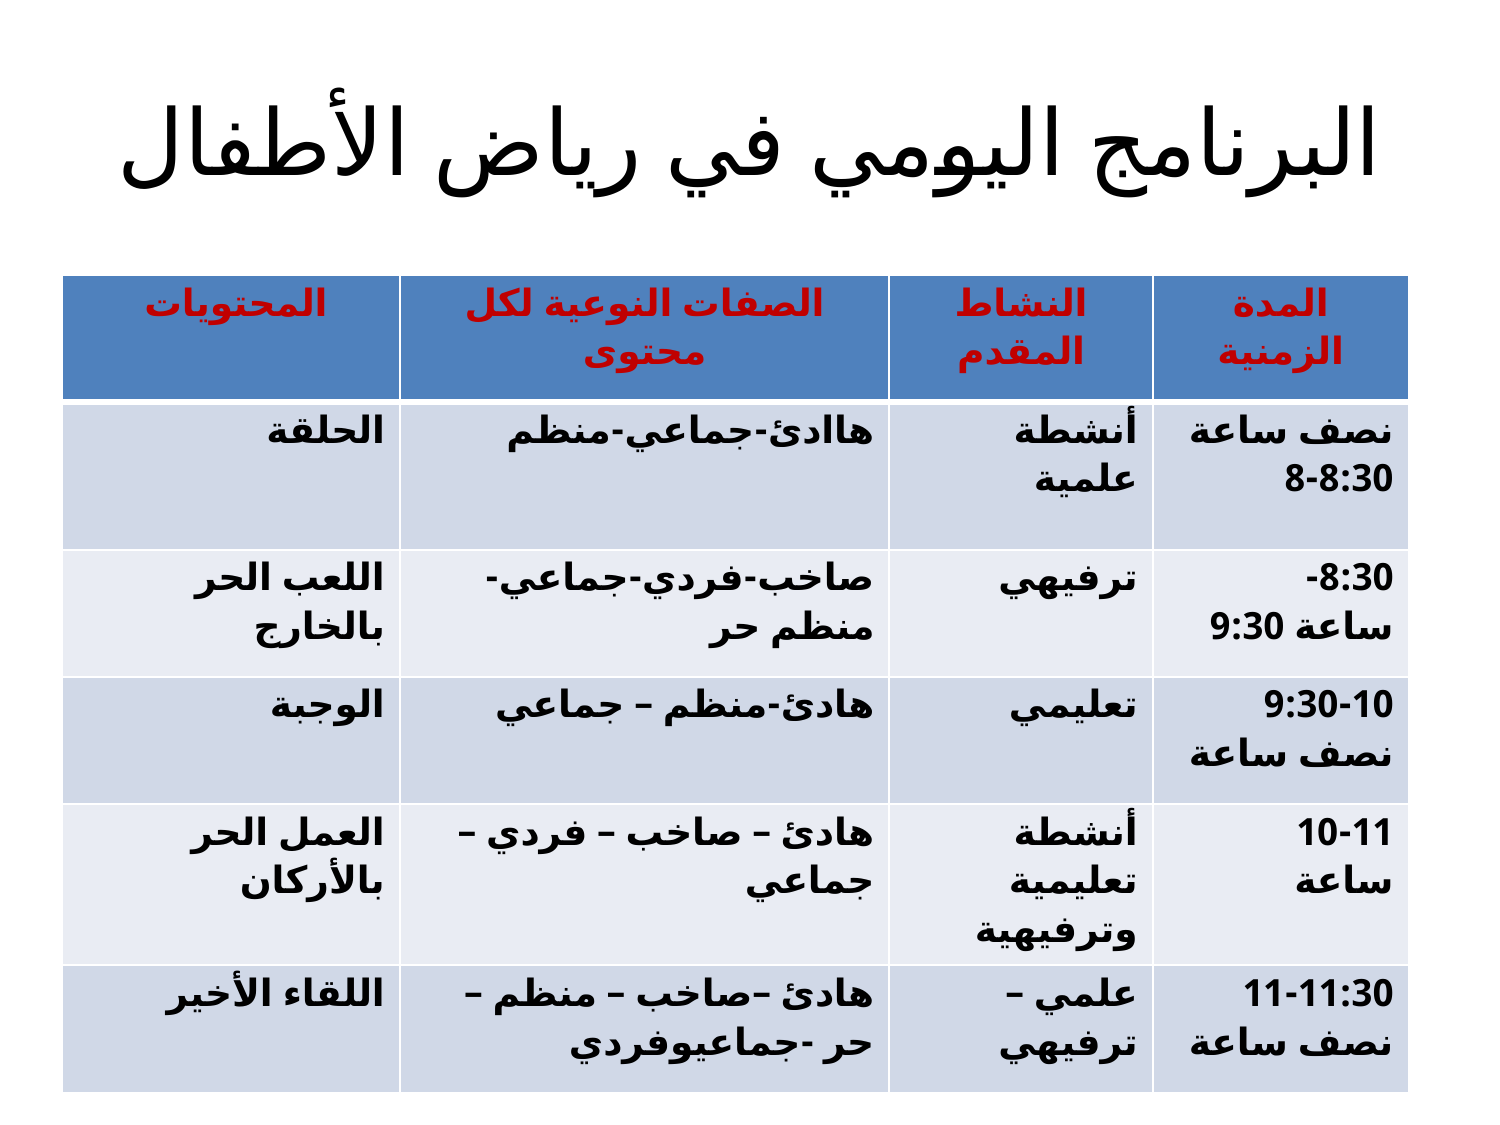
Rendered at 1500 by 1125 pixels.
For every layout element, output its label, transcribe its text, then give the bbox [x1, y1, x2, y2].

table_cell الحلقة [63, 405, 399, 549]
table_cell هادئ-منظم – جماعي [401, 678, 888, 803]
table_cell هاادئ-جماعي-منظم [401, 405, 888, 549]
table_header المدة الزمنية [1154, 276, 1408, 399]
table_cell 9:30-10 نصف ساعة [1154, 678, 1408, 803]
table_cell 10-11 ساعة [1154, 805, 1408, 964]
table_cell اللعب الحر بالخارج [63, 551, 399, 676]
title البرنامج اليومي في رياض الأطفال [75, 45, 1425, 233]
table_cell تعليمي [890, 678, 1152, 803]
table_cell أنشطة تعليمية وترفيهية [890, 805, 1152, 964]
table_cell ترفيهي [890, 551, 1152, 676]
table_cell الوجبة [63, 678, 399, 803]
table_header الصفات النوعية لكل محتوى [401, 276, 888, 399]
table_header النشاط المقدم [890, 276, 1152, 399]
table_header المحتويات [63, 276, 399, 399]
table_cell اللقاء الأخير [63, 966, 399, 1092]
table_cell 11-11:30 نصف ساعة [1154, 966, 1408, 1092]
table_cell أنشطة علمية [890, 405, 1152, 549]
table_cell هادئ –صاخب – منظم – حر -جماعيوفردي [401, 966, 888, 1092]
table_cell هادئ – صاخب – فردي –جماعي [401, 805, 888, 964]
table_cell علمي – ترفيهي [890, 966, 1152, 1092]
table_cell 8:30- ساعة 9:30 [1154, 551, 1408, 676]
table_cell صاخب-فردي-جماعي-منظم حر [401, 551, 888, 676]
table_cell العمل الحر بالأركان [63, 805, 399, 964]
table_cell نصف ساعة 8-8:30 [1154, 405, 1408, 549]
